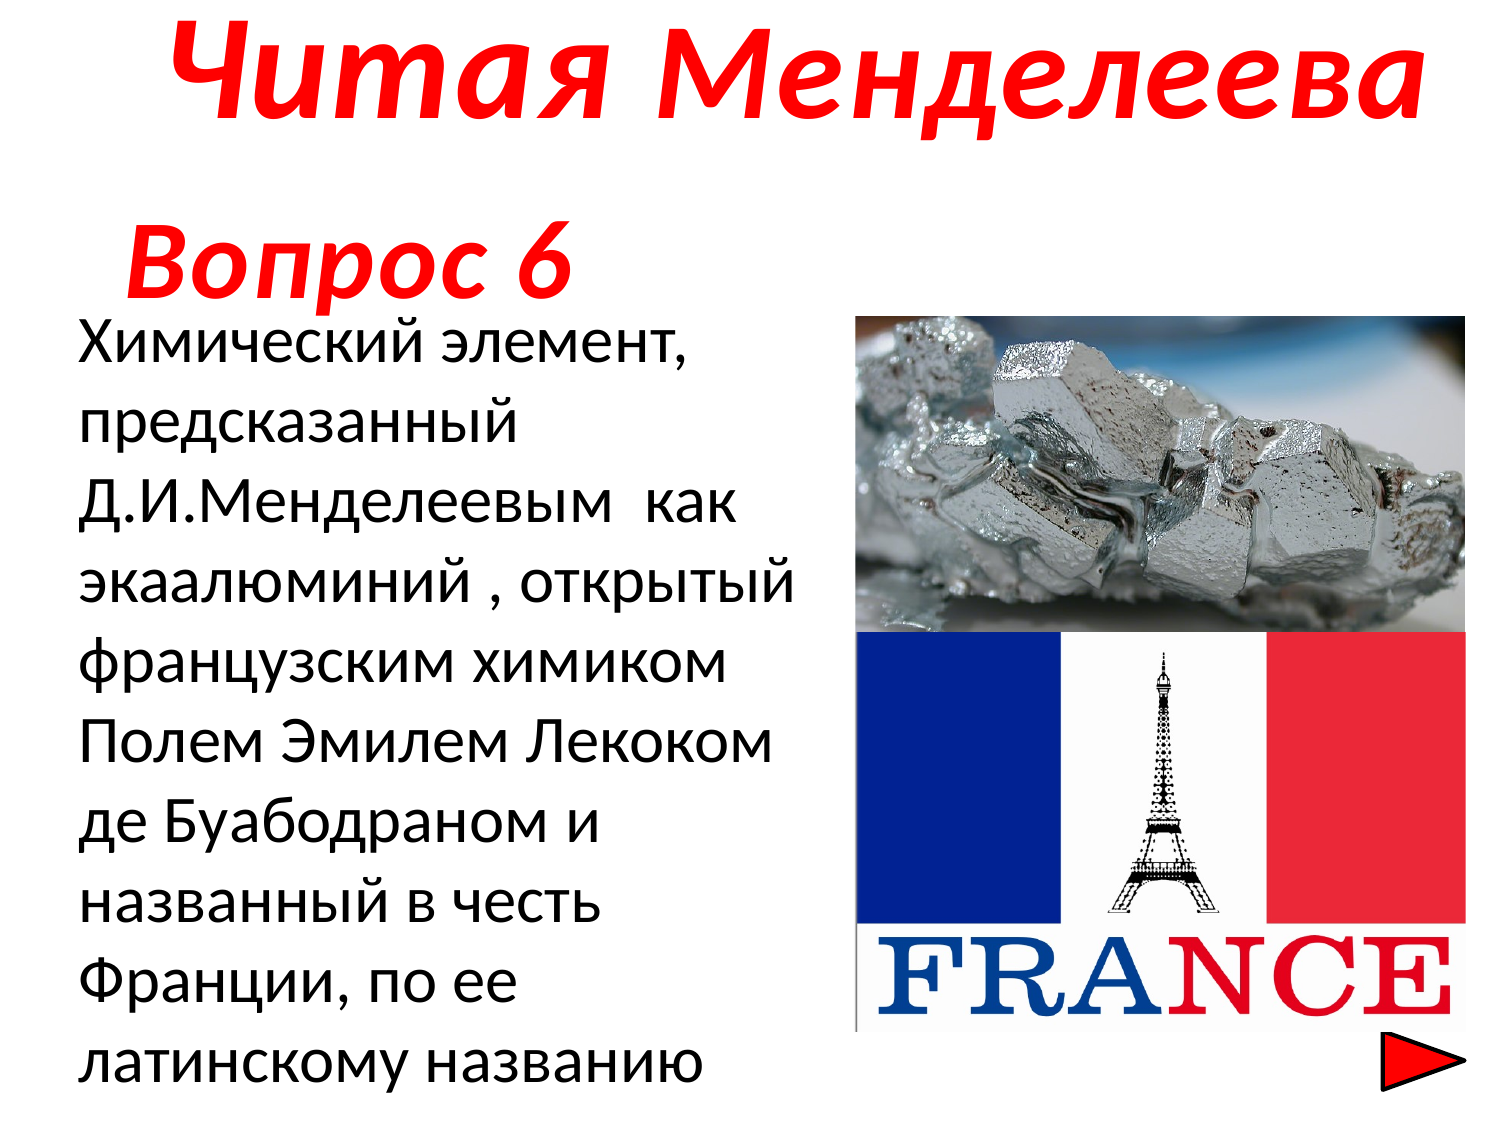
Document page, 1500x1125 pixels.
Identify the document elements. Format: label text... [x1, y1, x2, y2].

text_box Химический элемент, предсказанный Д.И.Менделеевым как экаалюминий , открытый французским химиком Полем Эмилем Лекоком де Буабодраном и названный в честь Франции, по ее латинскому названию [63, 288, 838, 1103]
picture [853, 316, 1466, 1032]
text_box [1380, 1041, 1467, 1092]
title Читая Менделеева Вопрос 6 [35, 28, 1500, 270]
